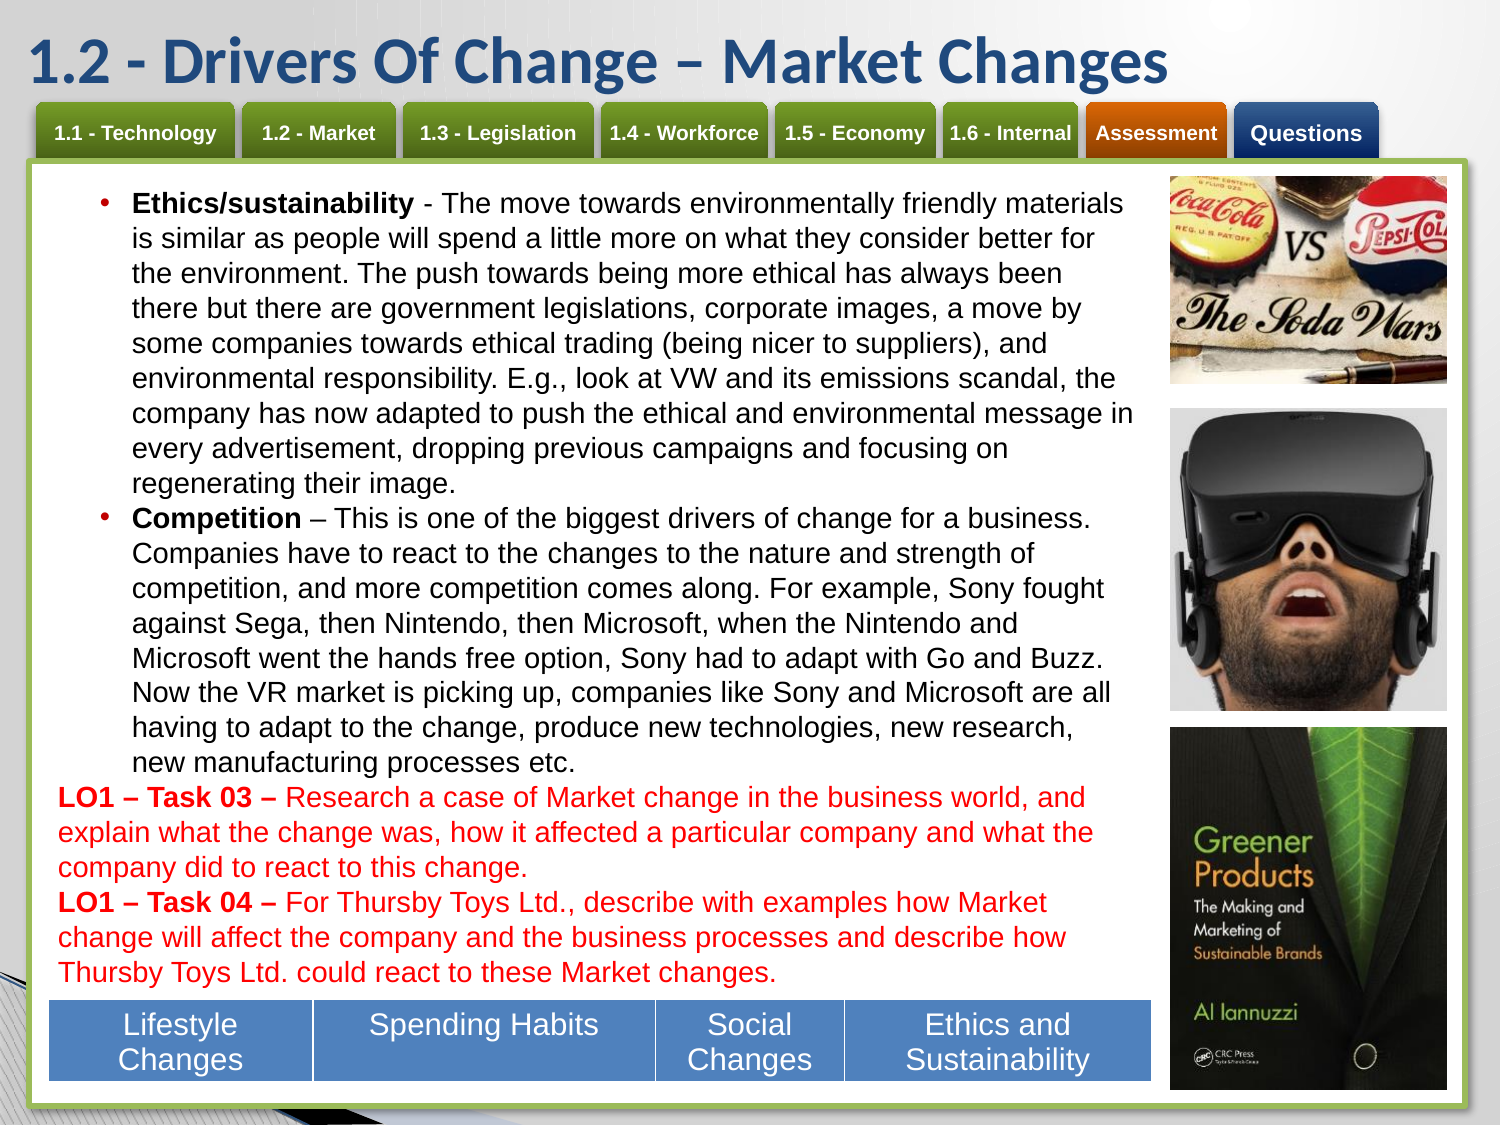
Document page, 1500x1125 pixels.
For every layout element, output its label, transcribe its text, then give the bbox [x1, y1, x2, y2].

picture [1170, 176, 1448, 385]
text_box Ethics/sustainability - The move towards environmentally friendly materials is similar as people will spend a little more on what they consider better for the environment. The push towards being more ethical has always been there but there are government legislations, corporate images, a move by some companies towards ethical trading (being nicer to suppliers), and environmental responsibility. E.g., look at VW and its emissions scandal, the company has now adapted to push the ethical and environmental message in every advertisement, dropping previous campaigns and focusing on regenerating their image. Competition – This is one of the biggest drivers of change for a business. Companies have to react to the changes to the nature and strength of competition, and more competition comes along. For example, Sony fought against Sega, then Nintendo, then Microsoft, when the Nintendo and Microsoft went the hands free option, Sony had to adapt with Go and Buzz. Now the VR market is picking up, companies like Sony and Microsoft are all having to adapt to the change, produce new technologies, new research, new manufacturing processes etc. LO1 – Task 03 – Research a case of Market change in the business world, and explain what the change was, how it affected a particular company and what the company did to react to this change. LO1 – Task 04 – For Thursby Toys Ltd., describe with examples how Market change will affect the company and the business processes and describe how Thursby Toys Ltd. could react to these Market changes. [43, 176, 1152, 996]
picture [1170, 408, 1448, 711]
table_header Social Changes [656, 1000, 844, 1081]
table_header Spending Habits [314, 1000, 655, 1081]
table_header Lifestyle Changes [49, 1000, 312, 1081]
picture [1170, 727, 1448, 1090]
picture [281, 1114, 303, 1125]
title 1.2 - Drivers Of Change – Market Changes [11, 11, 1465, 102]
table_header Ethics and Sustainability [845, 1000, 1151, 1081]
